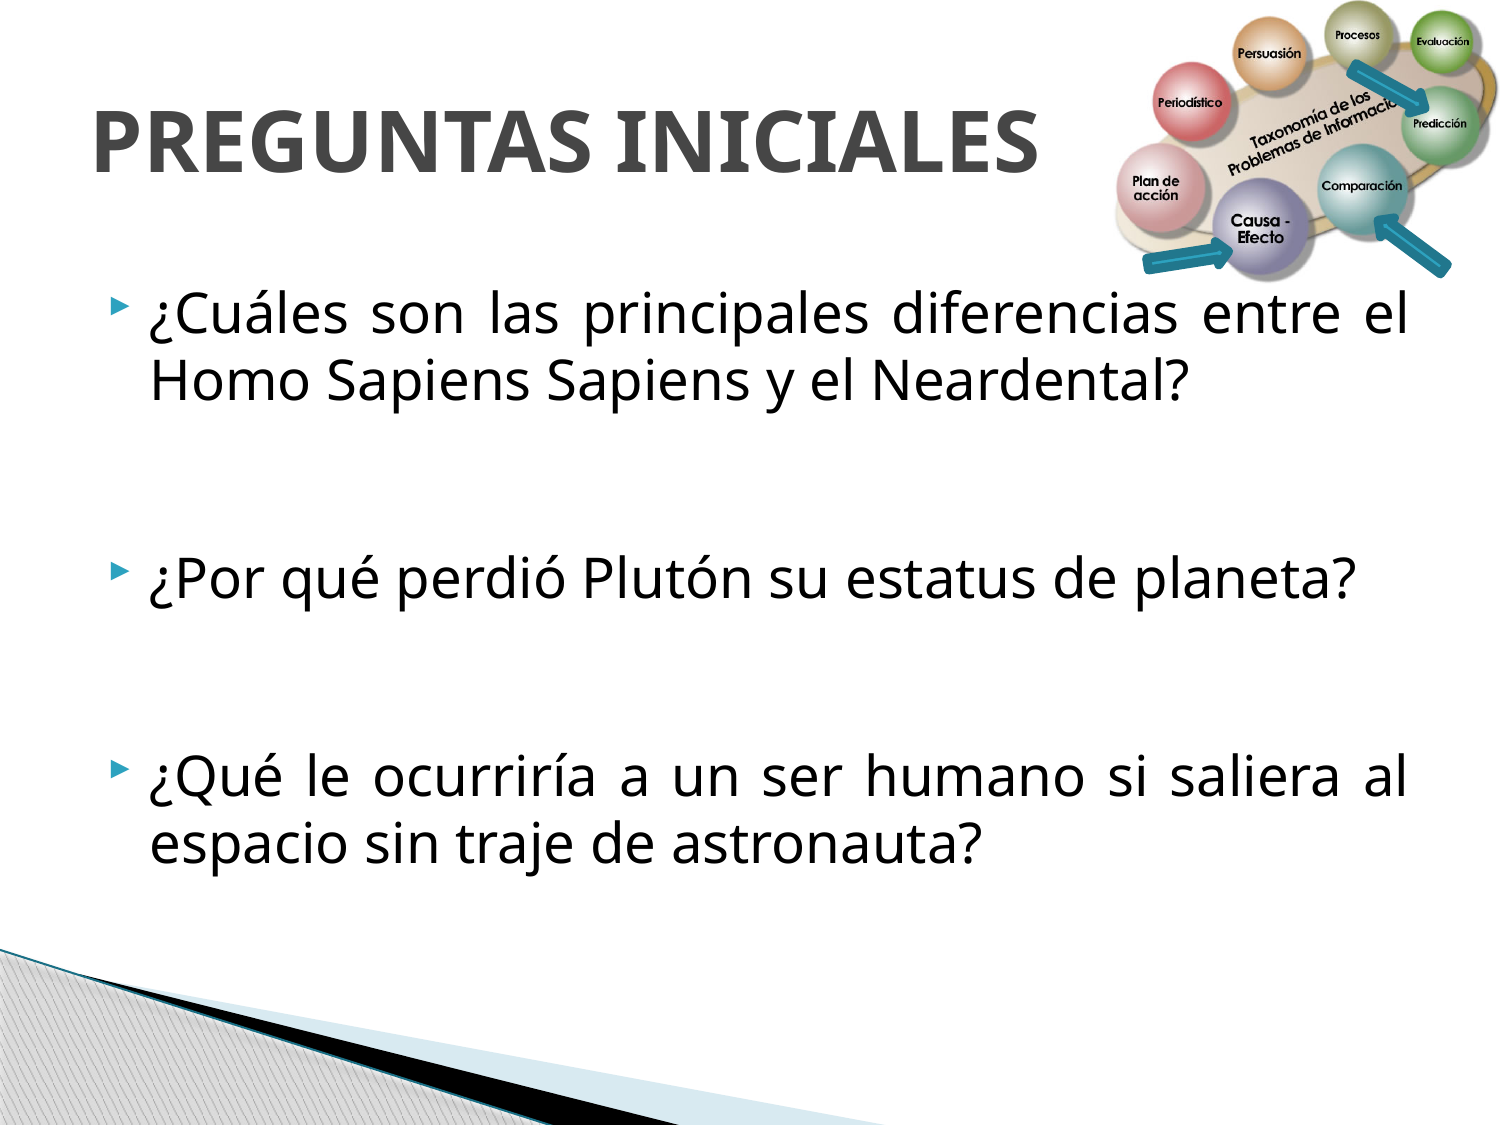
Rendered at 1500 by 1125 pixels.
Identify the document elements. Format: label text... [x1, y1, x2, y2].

list ¿Cuáles son las principales diferencias entre el Homo Sapiens Sapiens y el Neardental? Preguntas iniciales que exigen establecer una comparación. ¿Por qué perdió Plutón su estatus de planeta? Preguntas iniciales que exigen identificar y explicar relaciones de causa – efecto. ¿Qué le ocurriría a un ser humano si saliera al espacio sin traje de astronauta? Preguntas iniciales que exigen realizar una predicción. [75, 269, 1425, 1012]
title PREGUNTAS INICIALES [75, 45, 1107, 233]
picture [1112, 0, 1500, 284]
